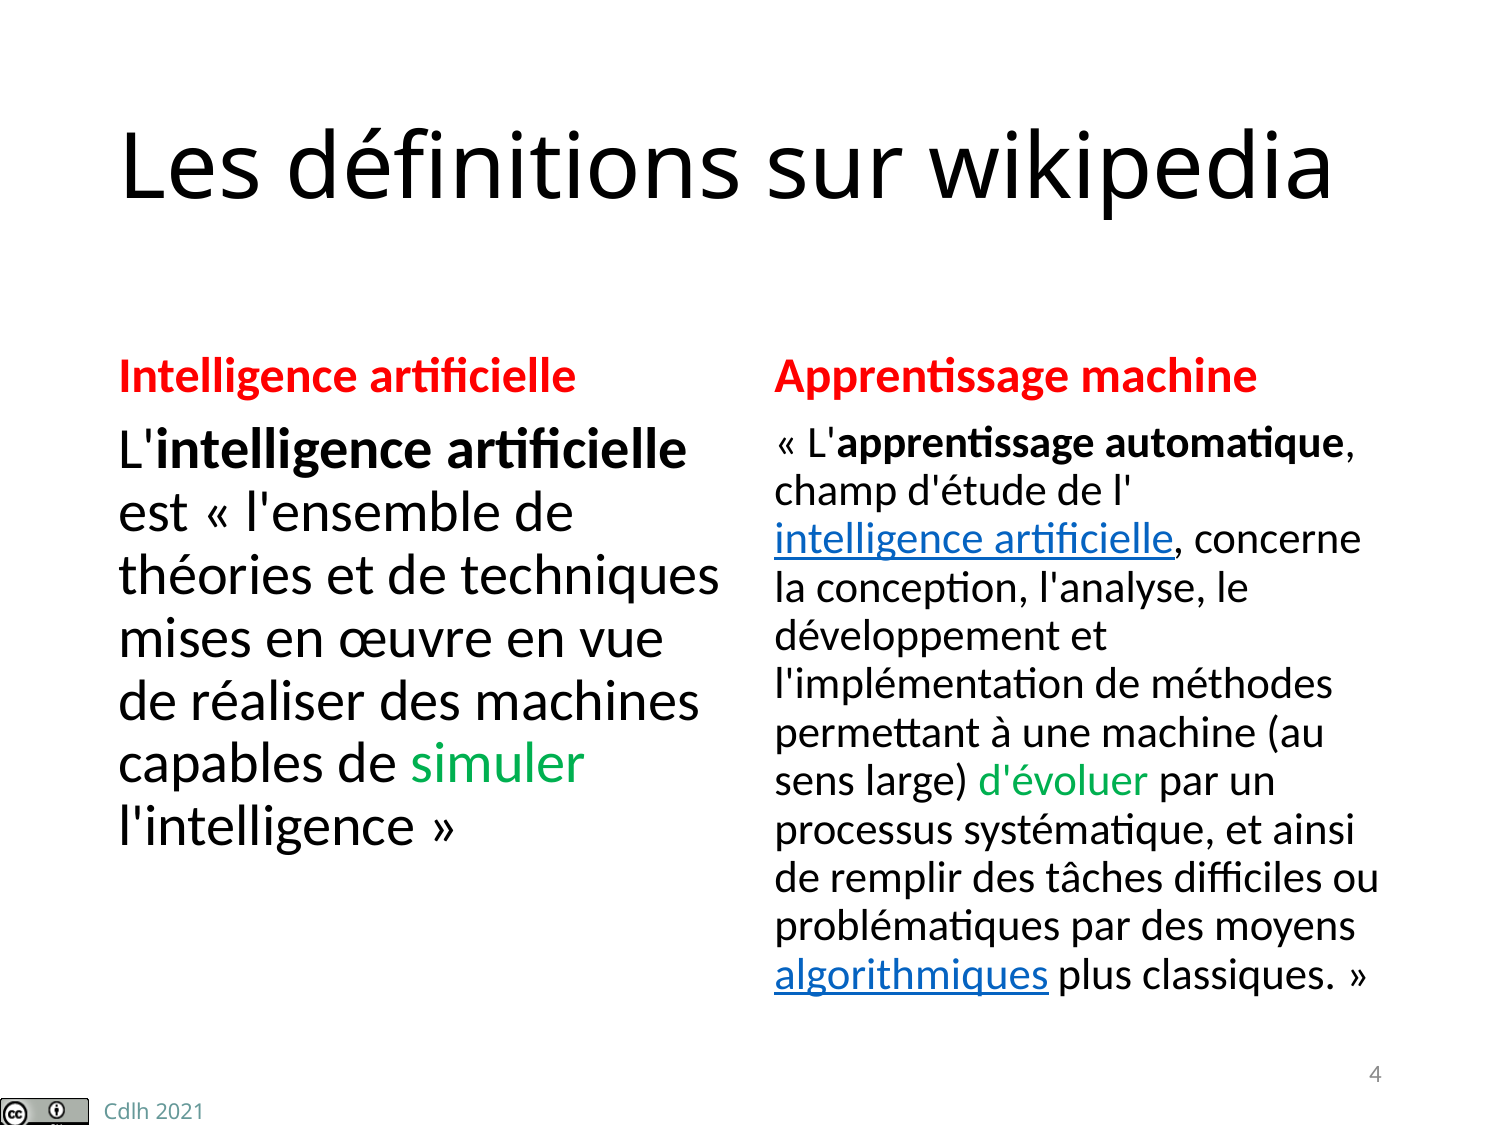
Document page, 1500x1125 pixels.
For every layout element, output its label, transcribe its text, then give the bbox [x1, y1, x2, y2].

picture [0, 1098, 89, 1125]
slide_number 4 [1059, 1042, 1397, 1103]
list « L'apprentissage automatique, champ d'étude de l'intelligence artificielle, concerne la conception, l'analyse, le développement et l'implémentation de méthodes permettant à une machine (au sens large) d'évoluer par un processus systématique, et ainsi de remplir des tâches difficiles ou problématiques par des moyens algorithmiques plus classiques. » [759, 410, 1398, 1016]
list L'intelligence artificielle est « l'ensemble de théories et de techniques mises en œuvre en vue de réaliser des machines capables de simuler l'intelligence » [103, 410, 738, 1016]
title Les définitions sur wikipedia [103, 59, 1398, 278]
list Intelligence artificielle [103, 275, 738, 410]
list Apprentissage machine [759, 275, 1398, 410]
